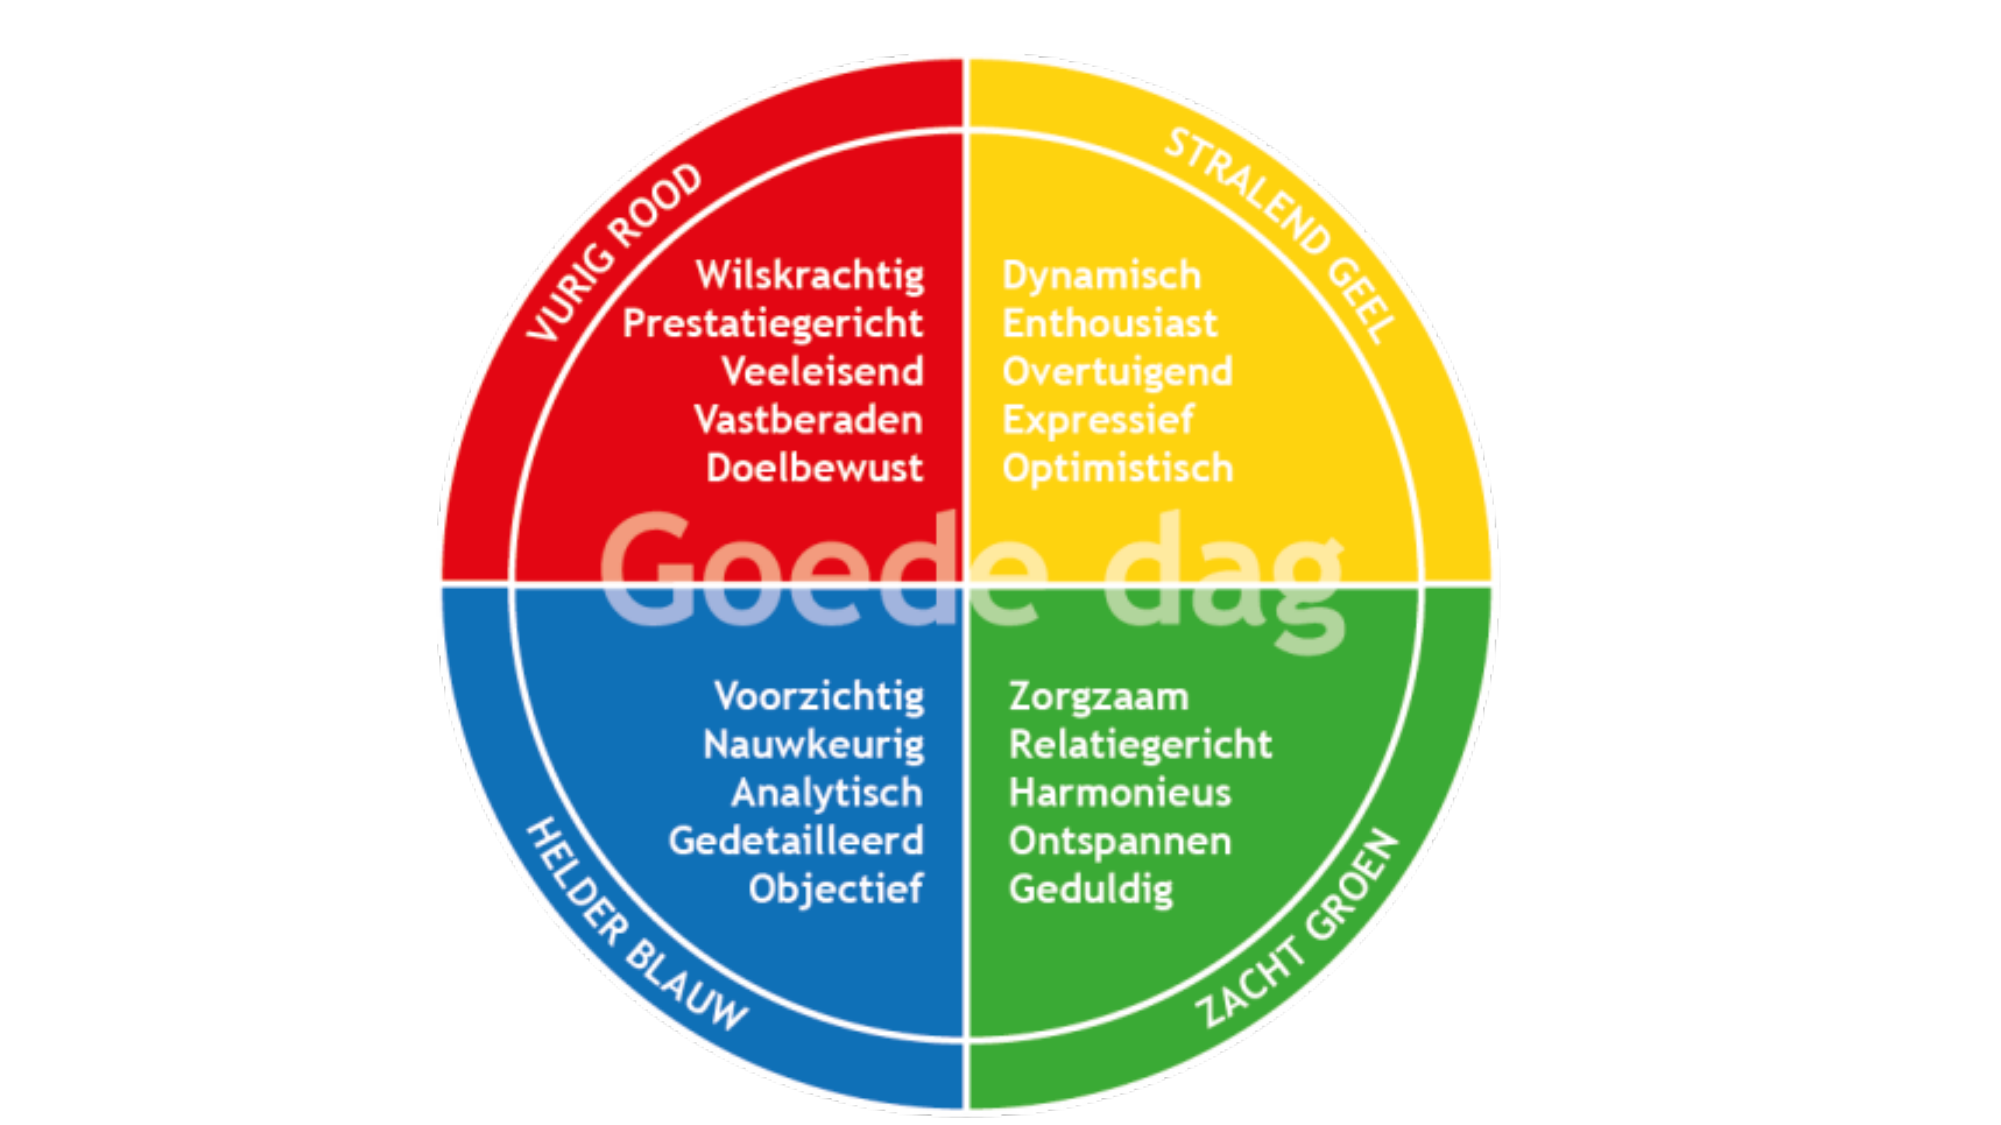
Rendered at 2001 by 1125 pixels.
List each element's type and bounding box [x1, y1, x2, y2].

picture [436, 53, 1532, 1125]
